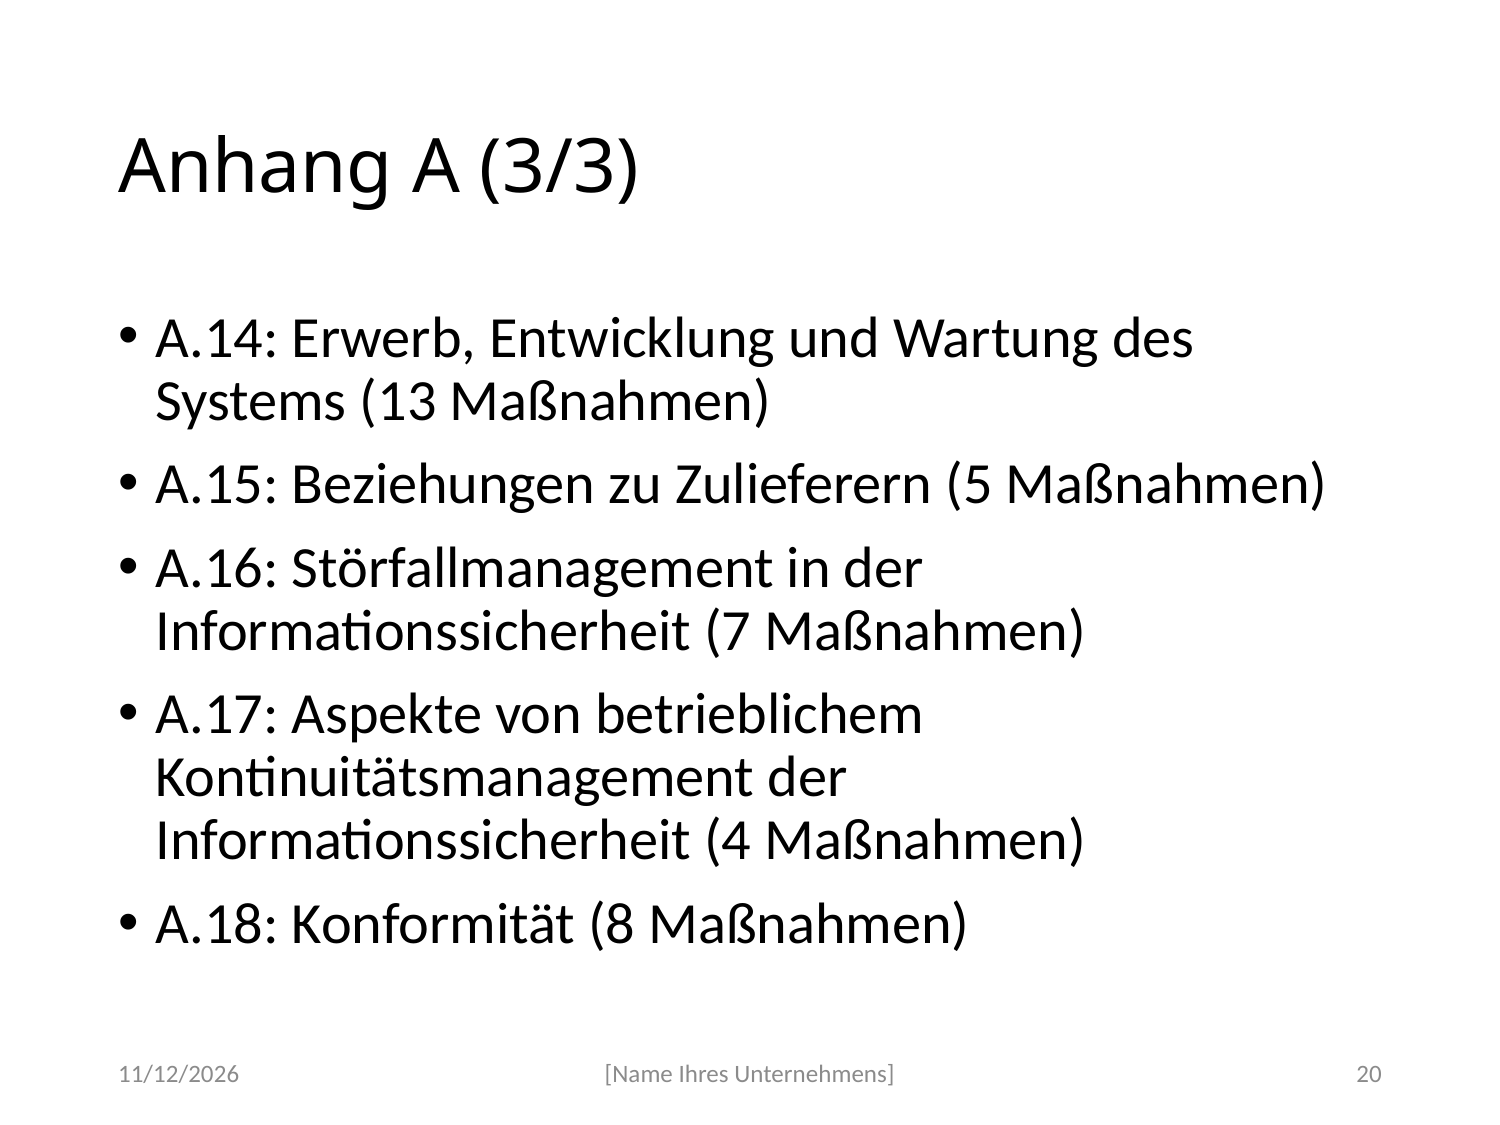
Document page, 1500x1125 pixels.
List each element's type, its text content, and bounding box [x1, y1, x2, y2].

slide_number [103, 1042, 441, 1103]
list A.14: Erwerb, Entwicklung und Wartung des Systems (13 Maßnahmen) A.15: Beziehungen zu Zulieferern (5 Maßnahmen) A.16: Störfallmanagement in der Informationssicherheit (7 Maßnahmen) A.17: Aspekte von betrieblichem Kontinuitätsmanagement der Informationssicherheit (4 Maßnahmen) A.18: Konformität (8 Maßnahmen) [103, 299, 1397, 1014]
title Anhang A (3/3) [103, 59, 1397, 278]
footer [Name Ihres Unternehmens] [496, 1042, 1004, 1103]
slide_number 20 [1059, 1042, 1397, 1103]
